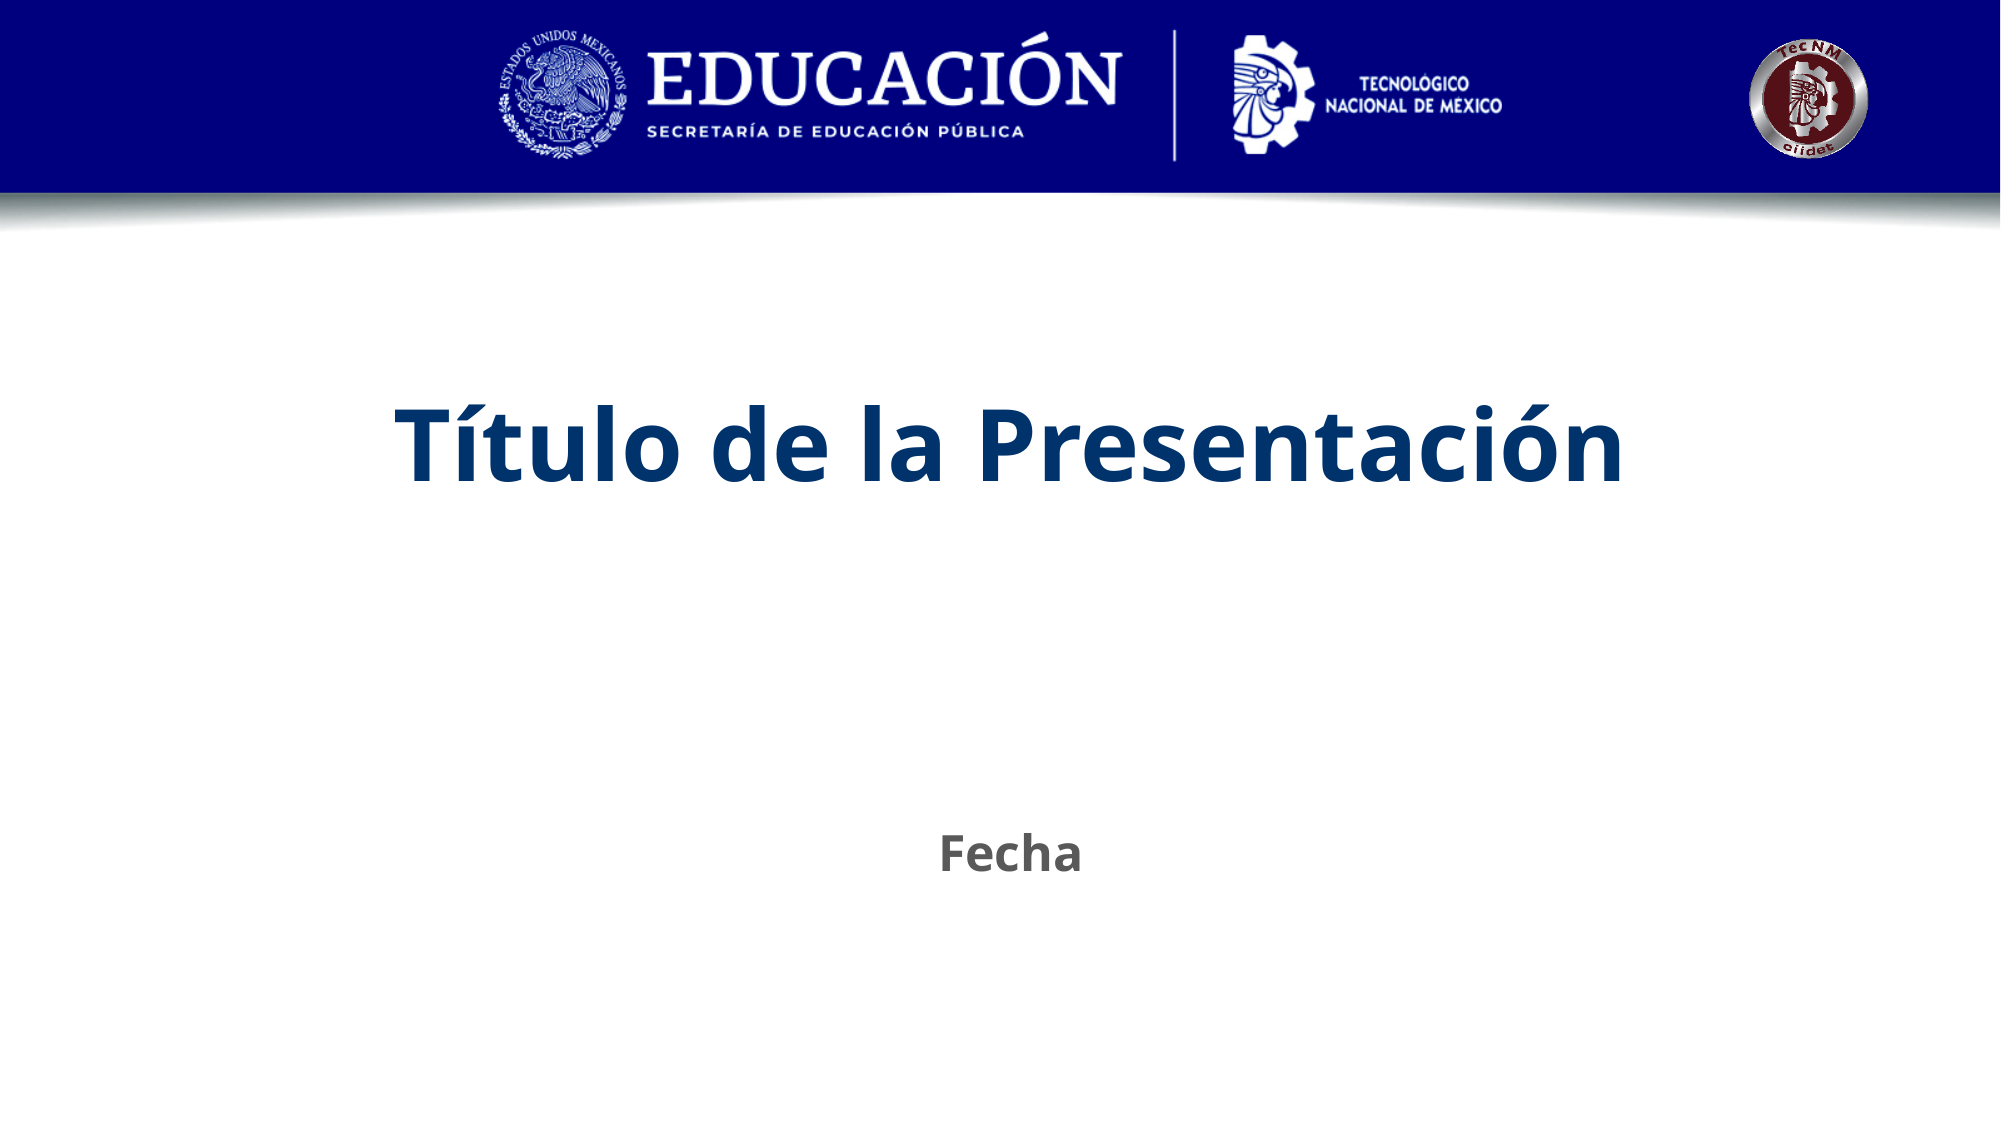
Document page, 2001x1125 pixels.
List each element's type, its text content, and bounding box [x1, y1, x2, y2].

picture [0, 0, 2001, 1125]
text_box Título de la Presentación [378, 373, 1644, 509]
text_box Fecha [236, 814, 1786, 889]
